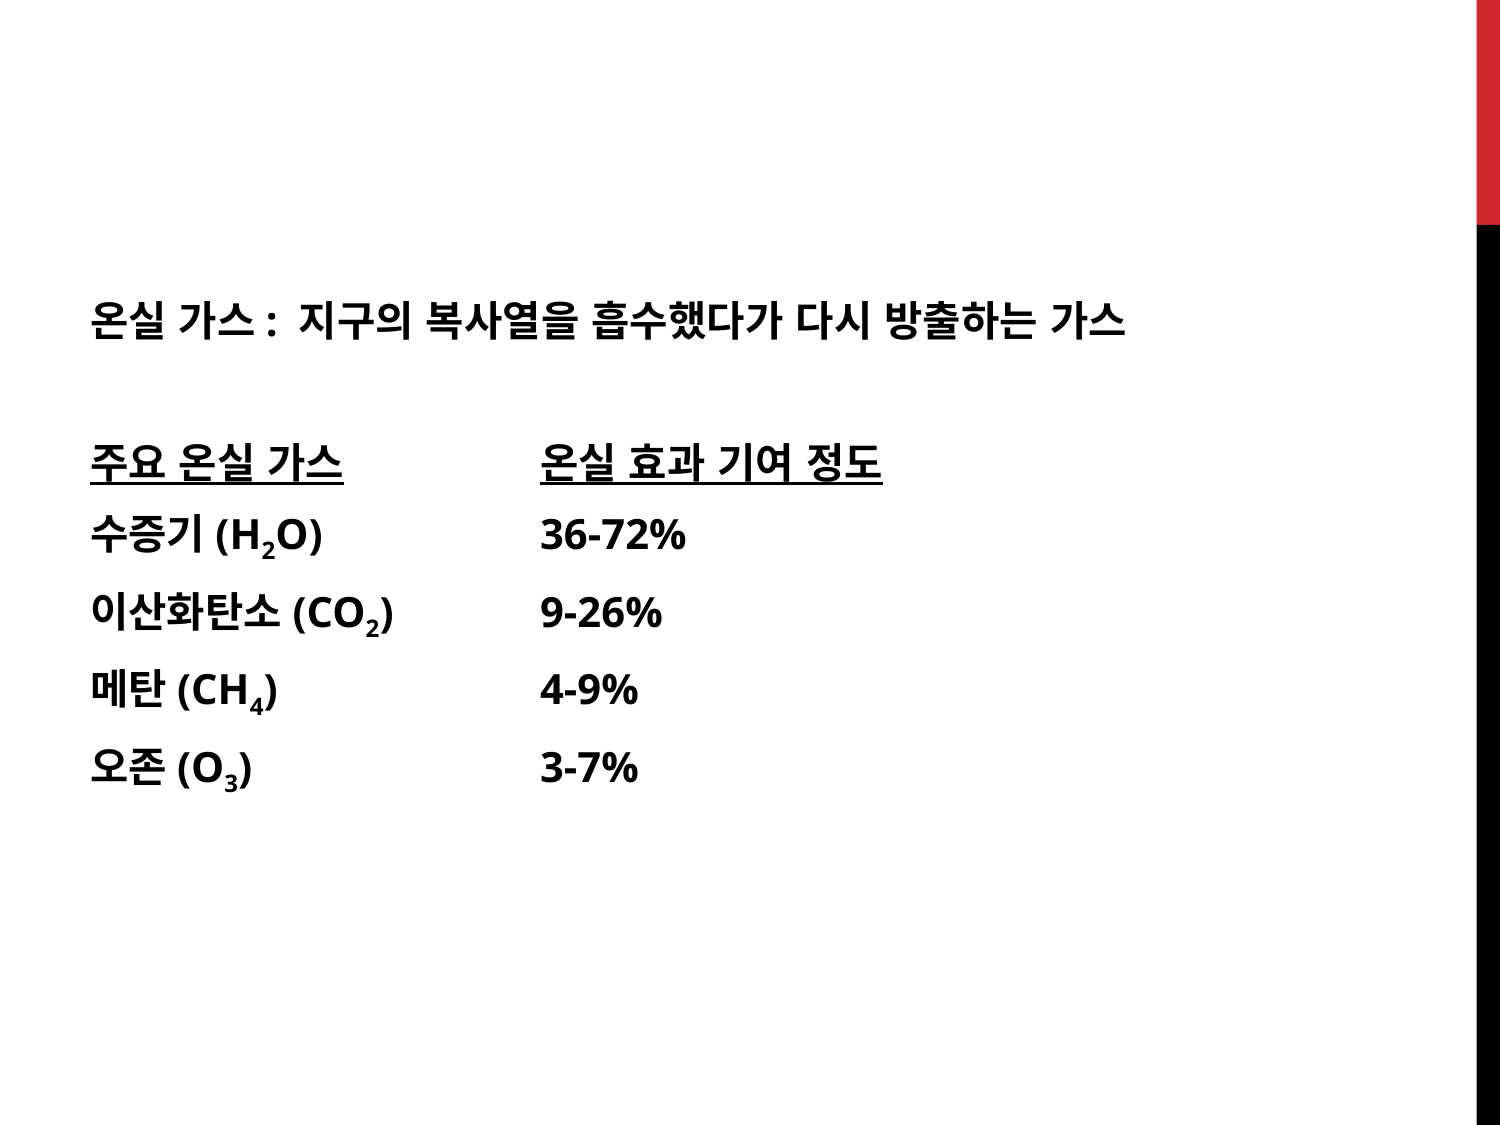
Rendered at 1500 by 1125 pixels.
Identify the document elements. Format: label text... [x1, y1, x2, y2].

list 온실 가스: 지구의 복사열을 흡수했다가 다시 방출하는 가스 주요 온실 가스 온실 효과 기여 정도 수증기(H2O) 36-72% 이산화탄소(CO2) 9-26% 메탄(CH4) 4-9% 오존(O3) 3-7% [75, 287, 1325, 1005]
